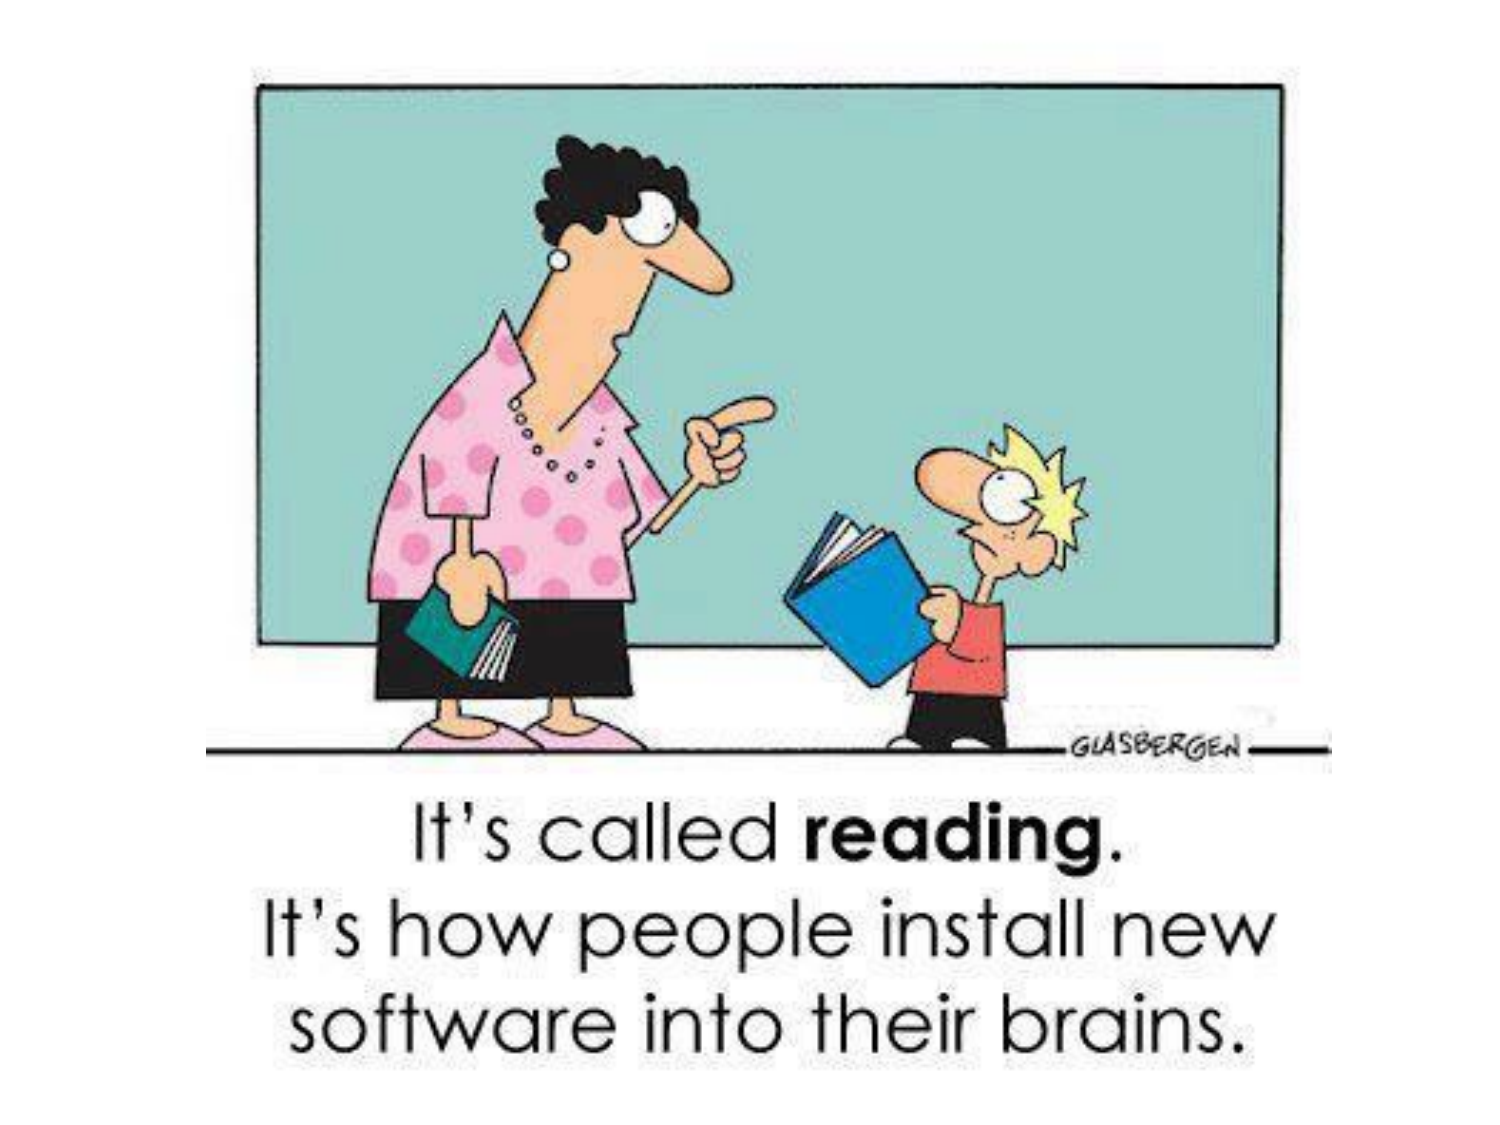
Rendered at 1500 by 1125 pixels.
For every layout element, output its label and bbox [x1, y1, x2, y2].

picture [206, 0, 1332, 1125]
